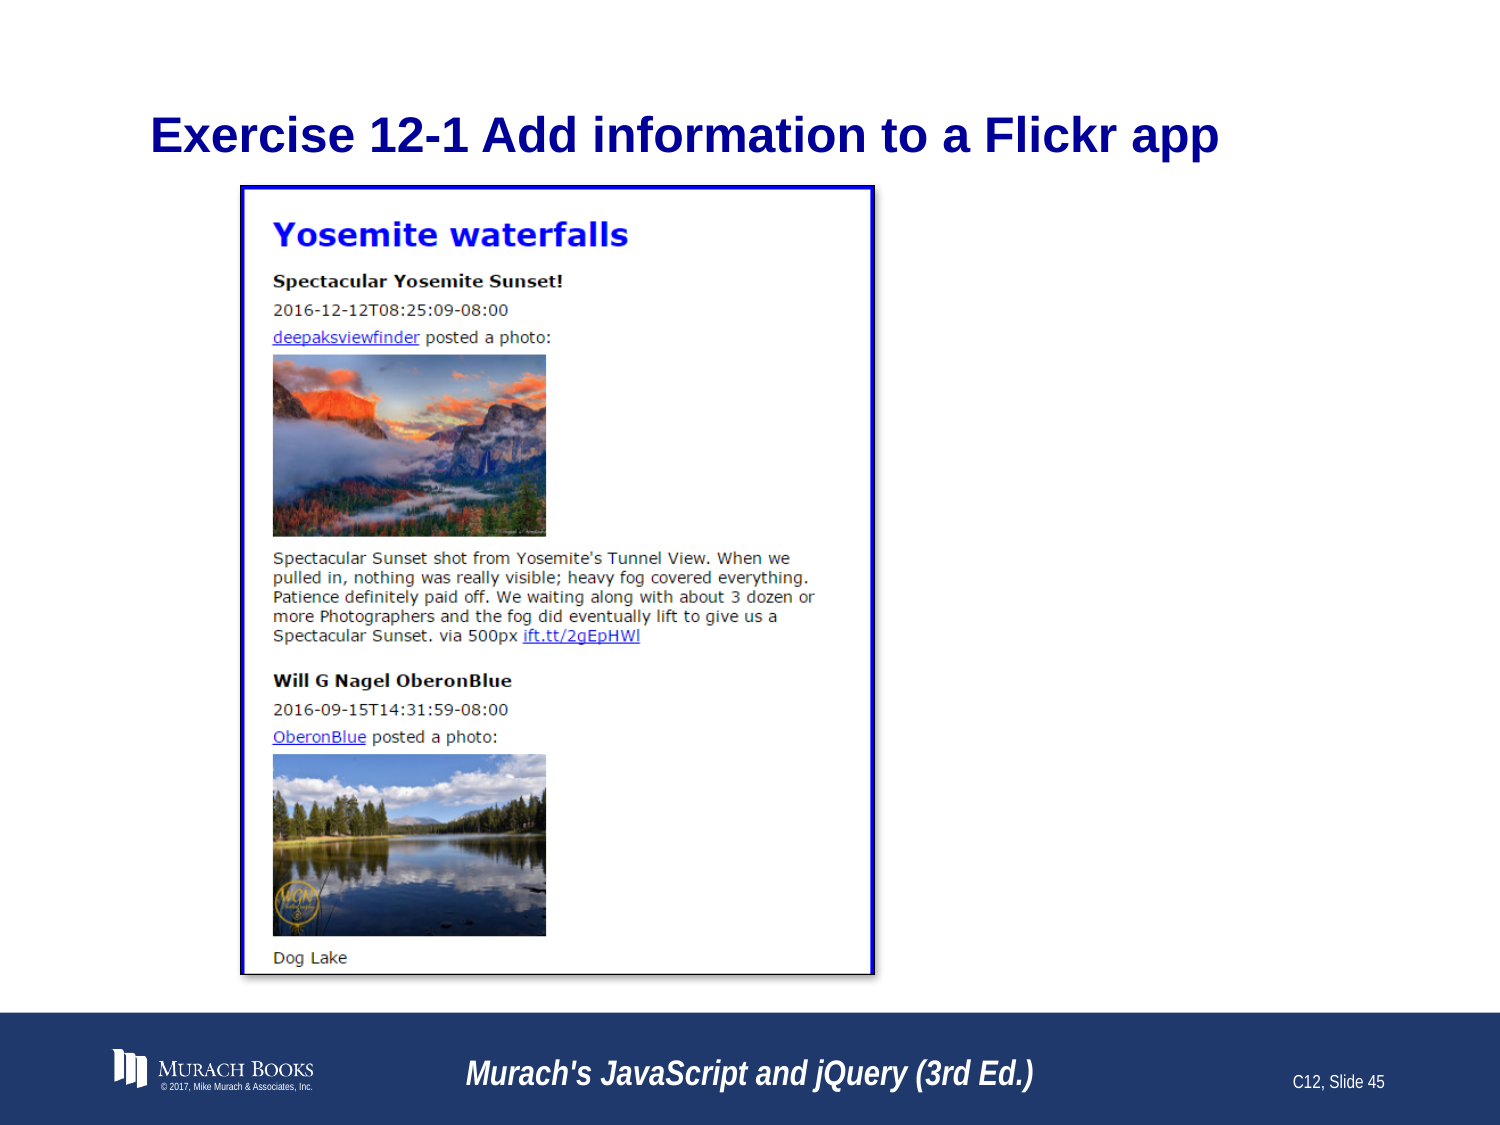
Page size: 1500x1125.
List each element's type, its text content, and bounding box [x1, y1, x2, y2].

picture [240, 185, 876, 976]
footer © 2017, Mike Murach & Associates, Inc. [12, 1025, 463, 1100]
slide_number C12, Slide 45 [1087, 1025, 1400, 1100]
title Exercise 12-1 Add information to a Flickr app [150, 102, 1350, 164]
slide_number Murach's JavaScript and jQuery (3rd Ed.) [463, 1025, 1050, 1100]
